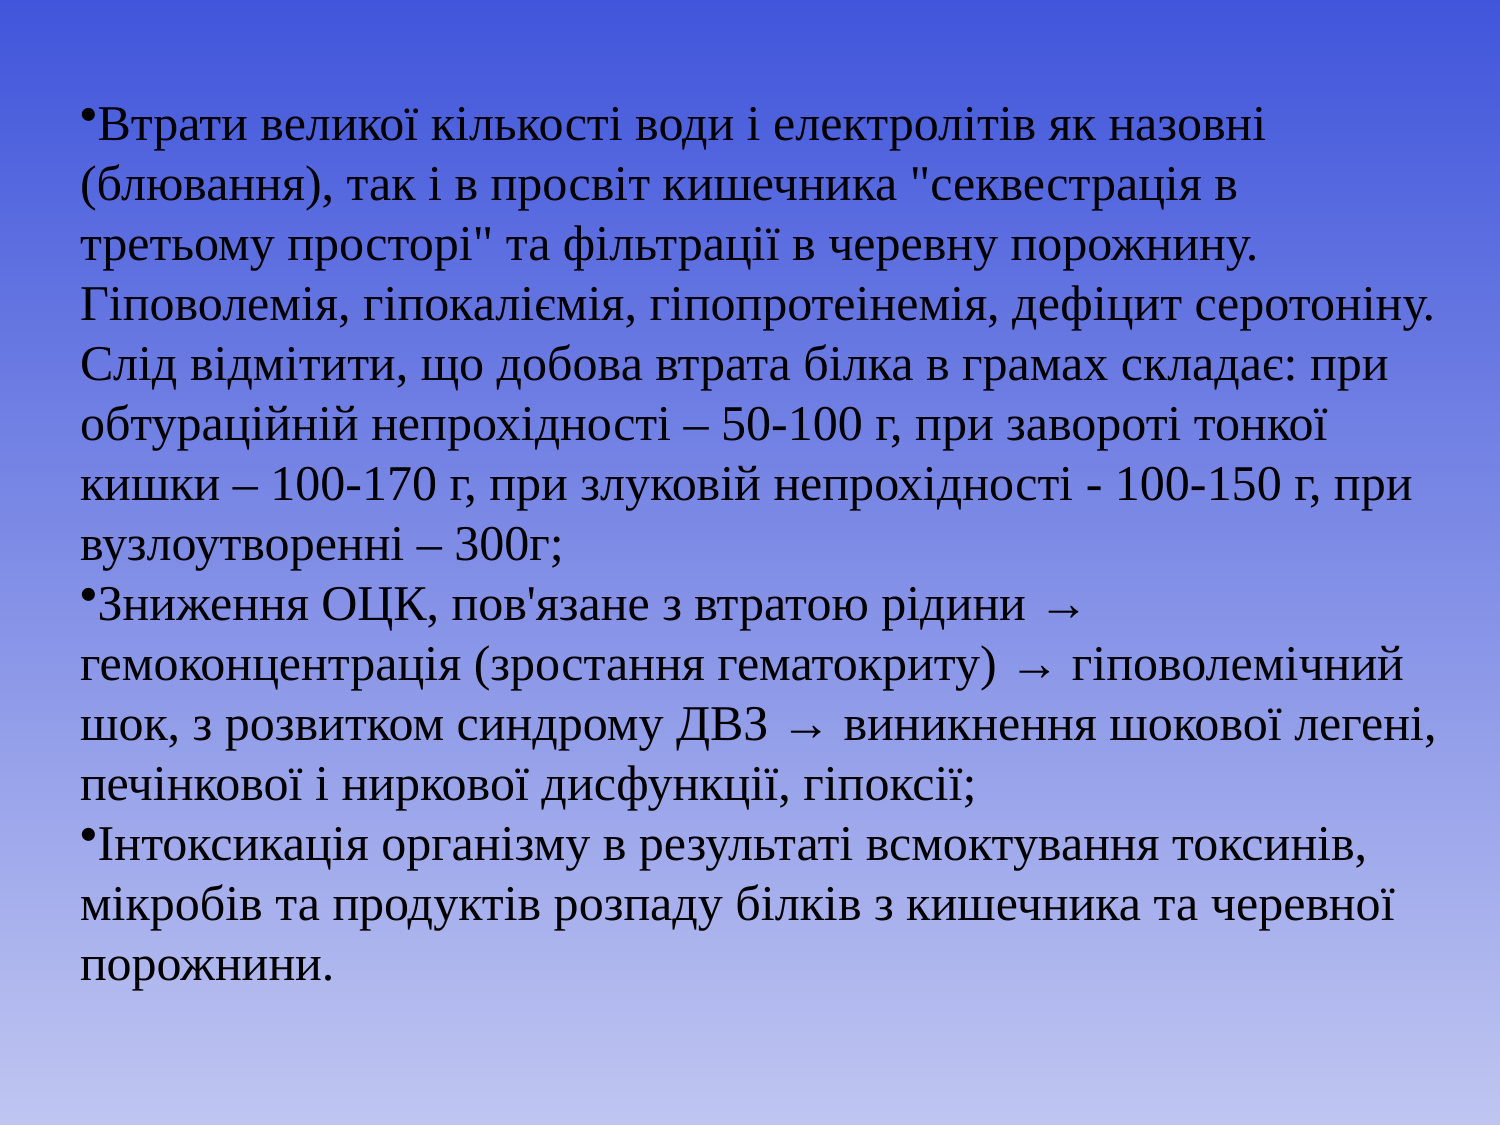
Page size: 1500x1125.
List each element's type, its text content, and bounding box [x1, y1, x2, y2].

text_box Втрати великої кількості води і електролітів як назовні (блювання), так і в просвіт кишечника "секвестрація в третьому просторі" та фільтрації в черевну порожнину. Гіповолемія, гіпокаліємія, гіпопротеінемія, дефіцит серотоніну. Слід відмітити, що добова втрата білка в грамах складає: при обтураційній непрохідності – 50-100 г, при завороті тонкої кишки – 100-170 г, при злуковій непрохідності - 100-150 г, при вузлоутворенні – 300г; Зниження ОЦК, пов'язане з втратою рідини → гемоконцентрація (зростання гематокриту) → гіповолемічний шок, з розвитком синдрому ДВЗ → виникнення шокової легені, печінкової і ниркової дисфункції, гіпоксії; Інтоксикація організму в результаті всмоктування токсинів, мікробів та продуктів розпаду білків з кишечника та черевної порожнини. [64, 82, 1459, 1058]
